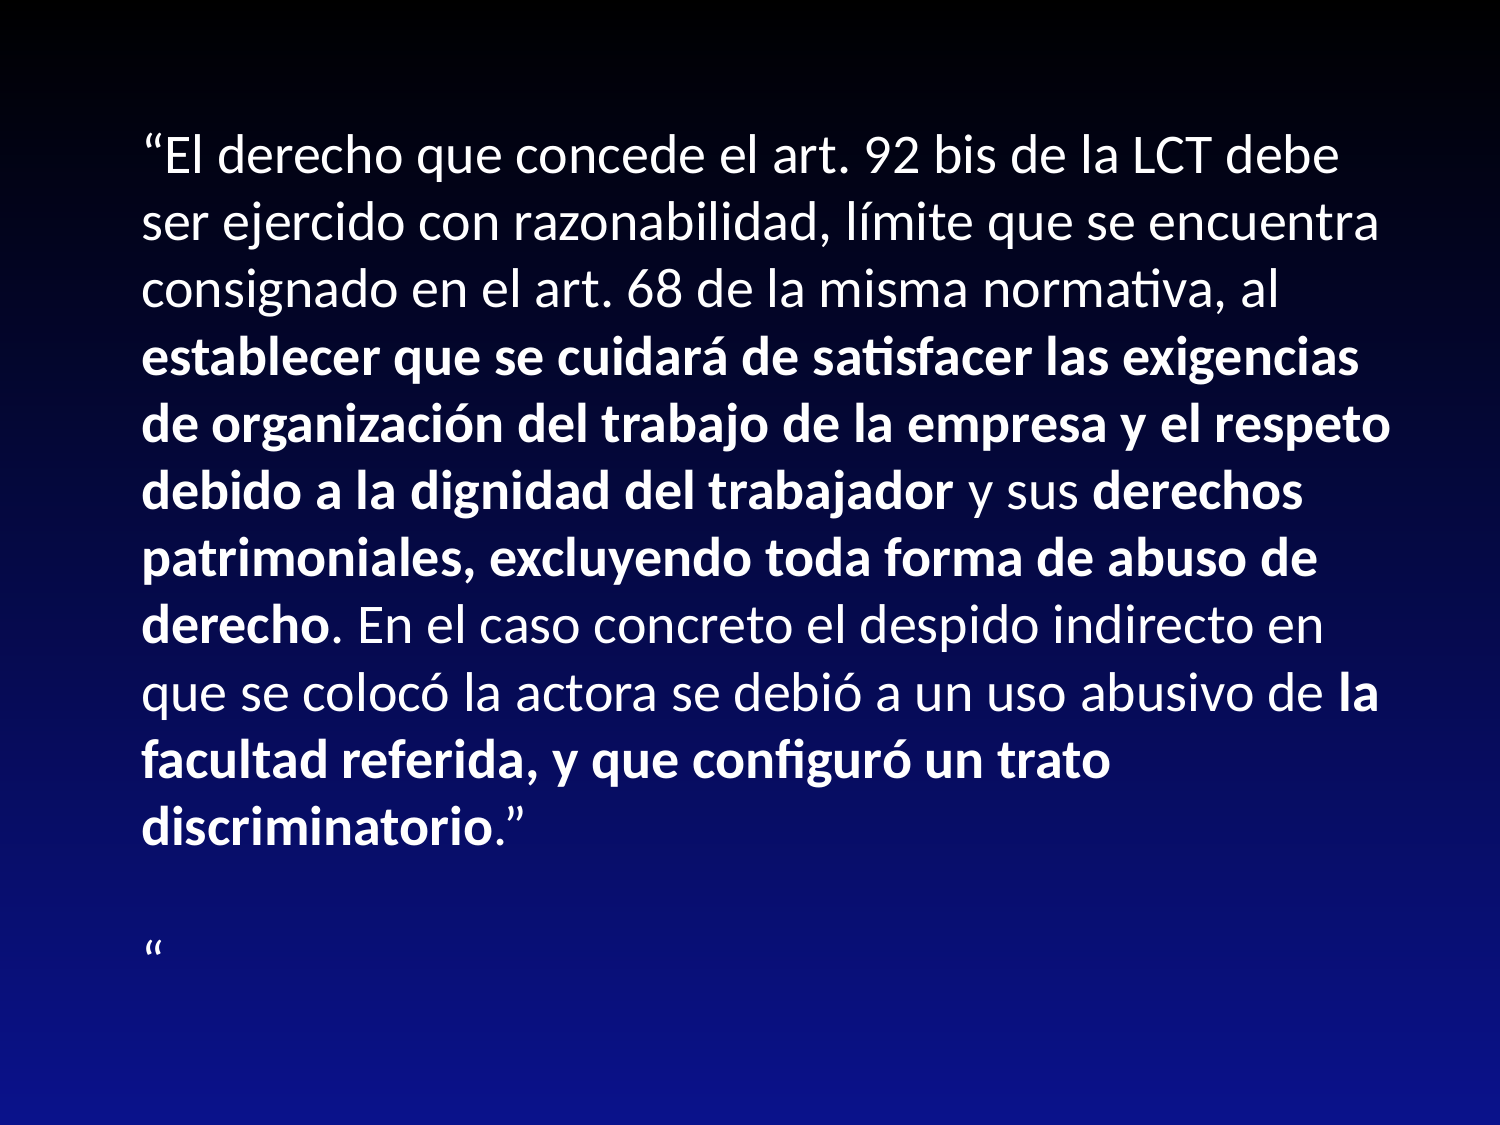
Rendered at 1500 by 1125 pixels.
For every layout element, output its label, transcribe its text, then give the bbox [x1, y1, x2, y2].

list “El derecho que concede el art. 92 bis de la LCT debe ser ejercido con razonabilidad, límite que se encuentra consignado en el art. 68 de la misma normativa, al establecer que se cuidará de satisfacer las exigencias de organización del trabajo de la empresa y el respeto debido a la dignidad del trabajador y sus derechos patrimoniales, excluyendo toda forma de abuso de derecho. En el caso concreto el despido indirecto en que se colocó la actora se debió a un uso abusivo de la facultad referida, y que configuró un trato discriminatorio.” “ [74, 42, 1426, 1006]
